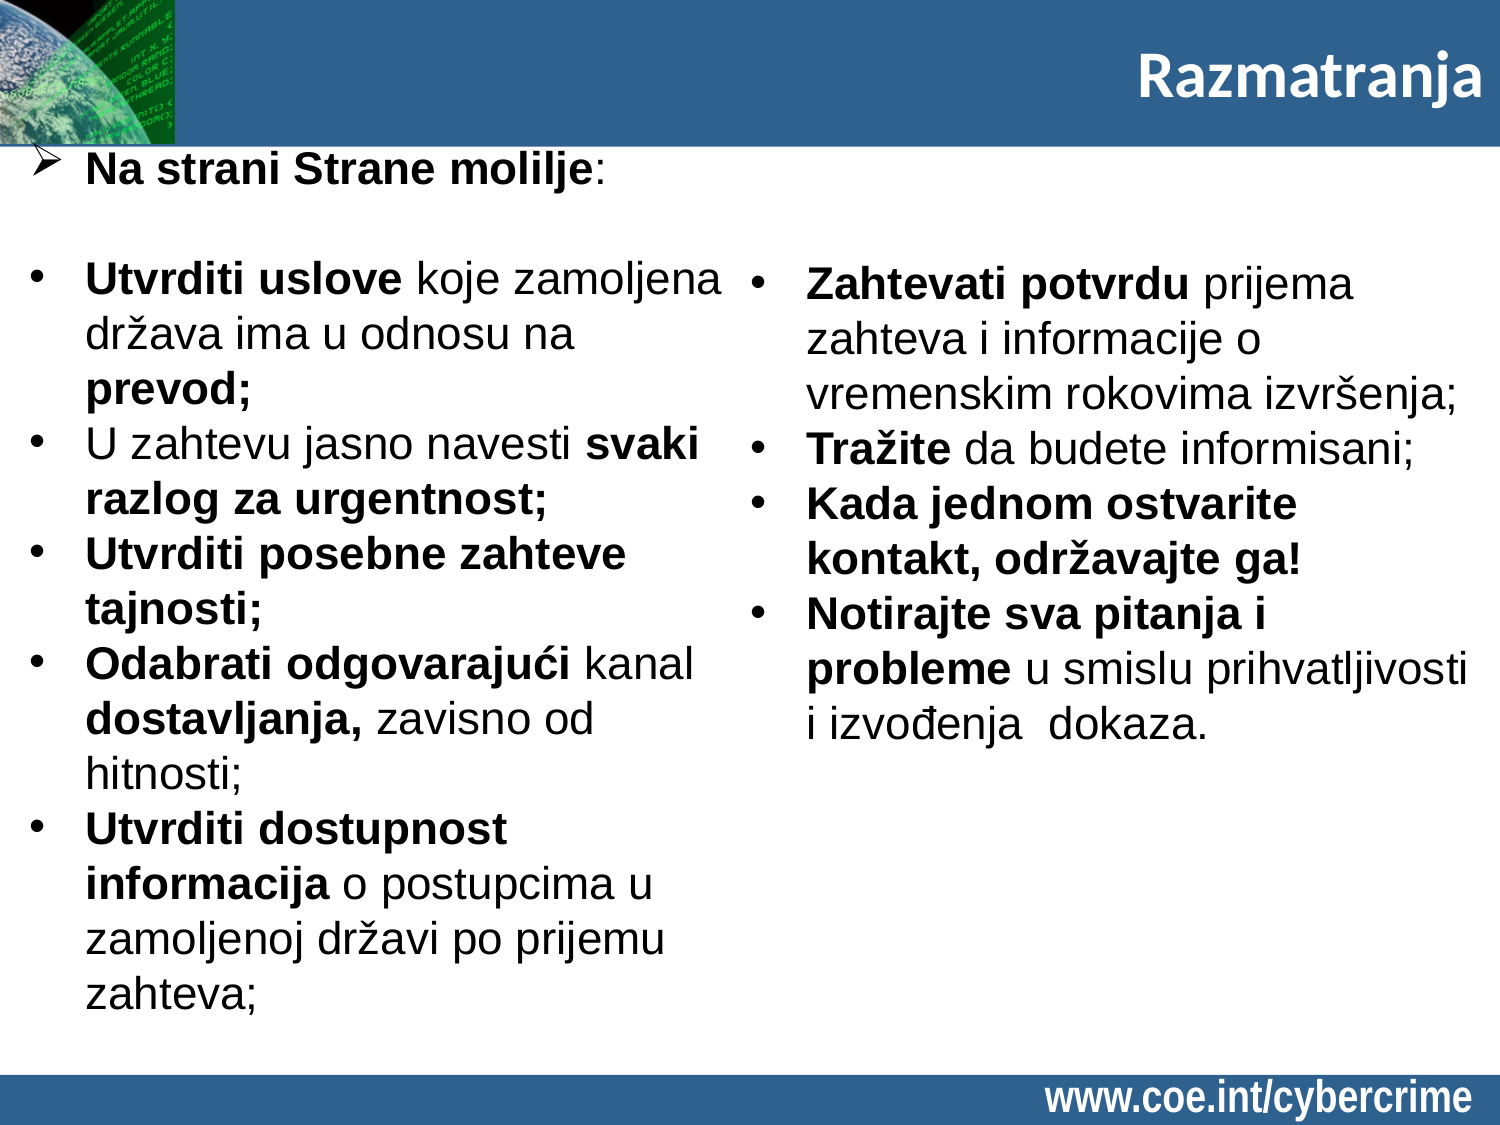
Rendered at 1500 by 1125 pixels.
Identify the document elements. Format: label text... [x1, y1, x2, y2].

text_box Razmatranja [179, 0, 1500, 149]
text_box Zahtevati potvrdu prijema zahteva i informacije o vremenskim rokovima izvršenja; Tražite da budete informisani; Kada jednom ostvarite kontakt, održavajte ga! Notirajte sva pitanja i probleme u smislu prihvatljivosti i izvođenja dokaza. [735, 246, 1486, 812]
text_box www.coe.int/cybercrime [1030, 1059, 1500, 1125]
picture [0, 0, 175, 144]
text_box [0, 1073, 1030, 1125]
text_box Na strani Strane molilje: Utvrditi uslove koje zamoljena država ima u odnosu na prevod; U zahtevu jasno navesti svaki razlog za urgentnost; Utvrditi posebne zahteve tajnosti; Odabrati odgovarajući kanal dostavljanja, zavisno od hitnosti; Utvrditi dostupnost informacija o postupcima u zamoljenoj državi po prijemu zahteva; [14, 131, 765, 1026]
